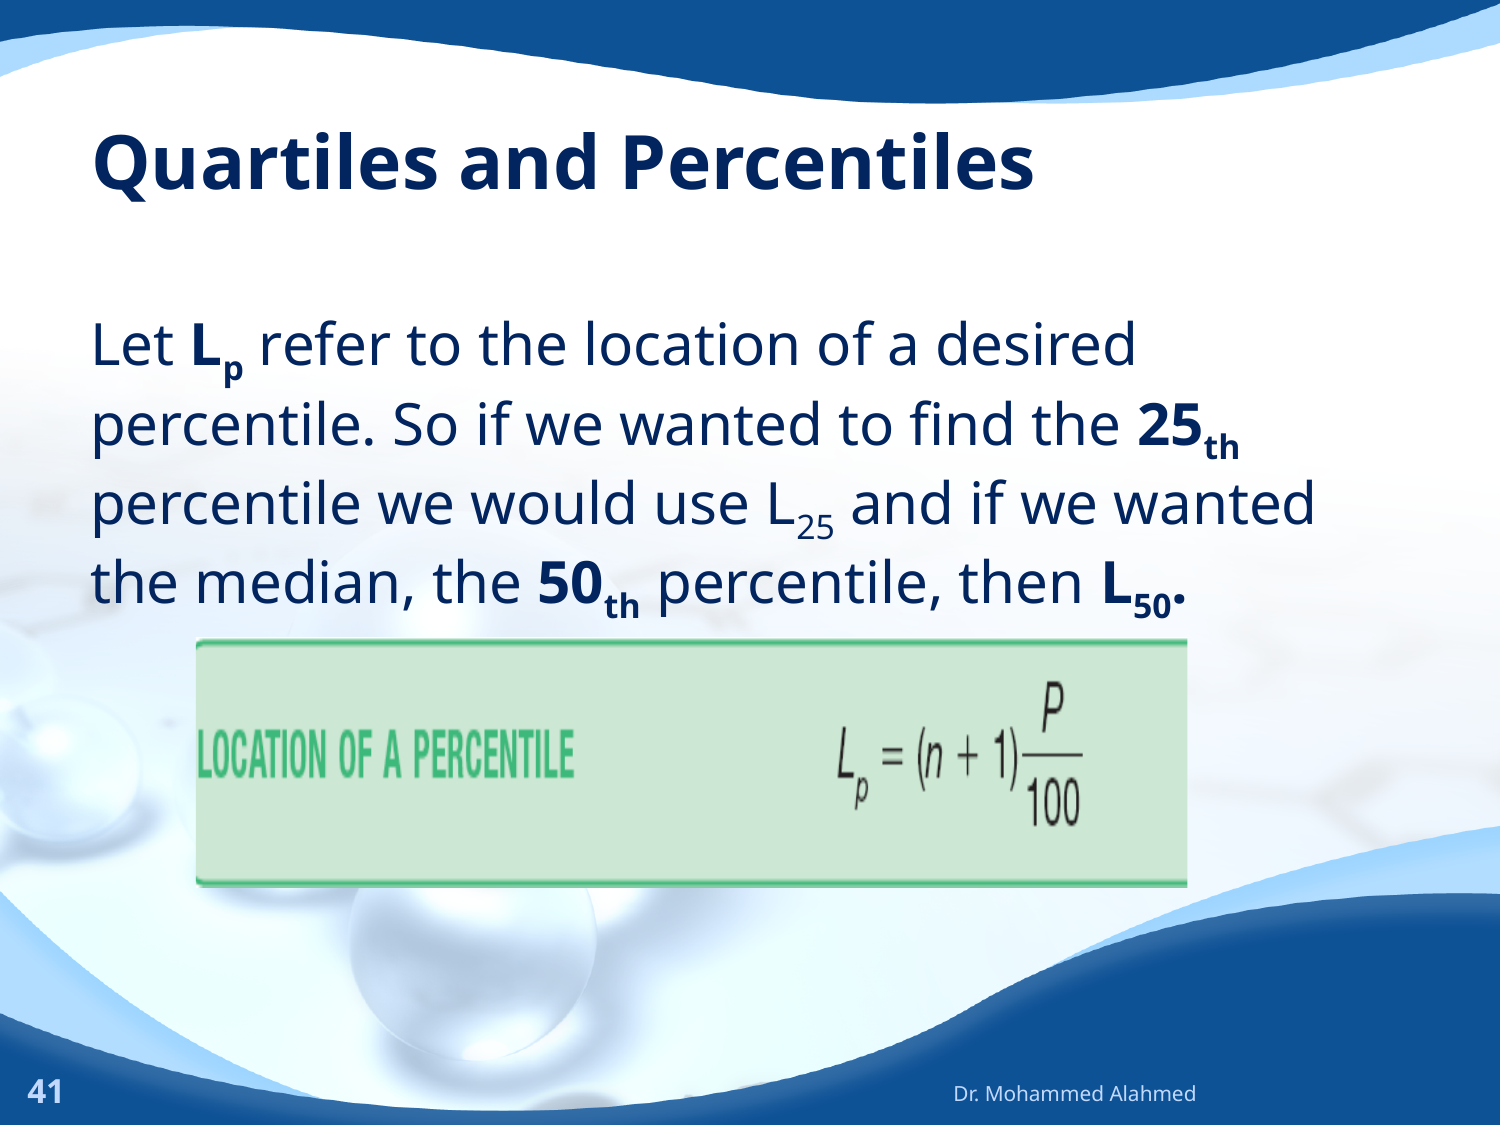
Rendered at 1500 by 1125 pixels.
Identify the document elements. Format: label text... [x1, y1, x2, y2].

title Quartiles and Percentiles [76, 107, 1427, 213]
footer Dr. Mohammed Alahmed [837, 1073, 1313, 1125]
slide_number 41 [12, 1062, 363, 1123]
list Let Lp refer to the location of a desired percentile. So if we wanted to find the 25th percentile we would use L25 and if we wanted the median, the 50th percentile, then L50. [75, 299, 1425, 1005]
picture [0, 0, 1500, 1125]
